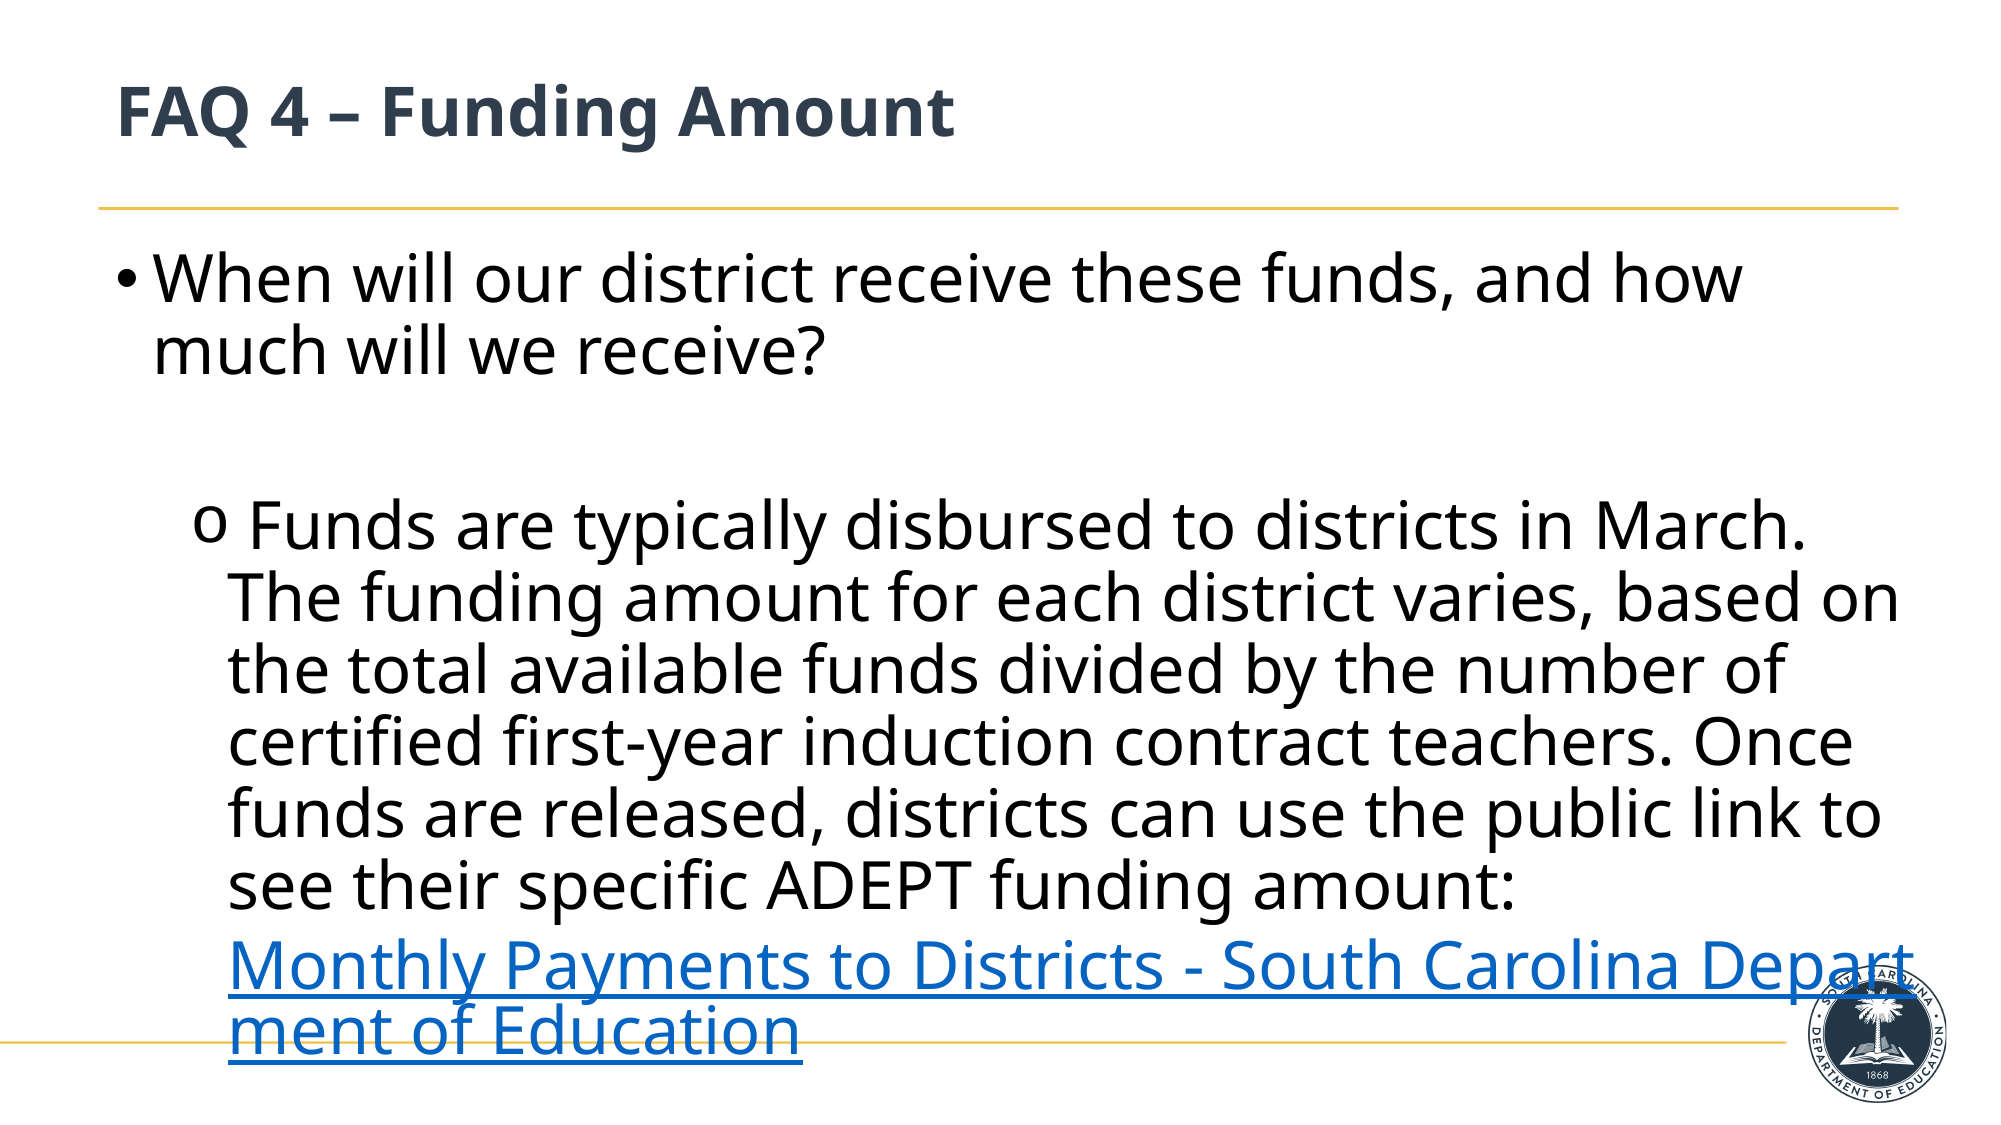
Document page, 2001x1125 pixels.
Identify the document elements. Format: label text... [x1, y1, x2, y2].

title FAQ 4 – Funding Amount [100, 59, 1900, 180]
list When will our district receive these funds, and how much will we receive? Funds are typically disbursed to districts in March. The funding amount for each district varies, based on the total available funds divided by the number of certified first-year induction contract teachers. Once funds are released, districts can use the public link to see their specific ADEPT funding amount: Monthly Payments to Districts - South Carolina Department of Education [100, 237, 1933, 1040]
picture [1808, 965, 1947, 1103]
